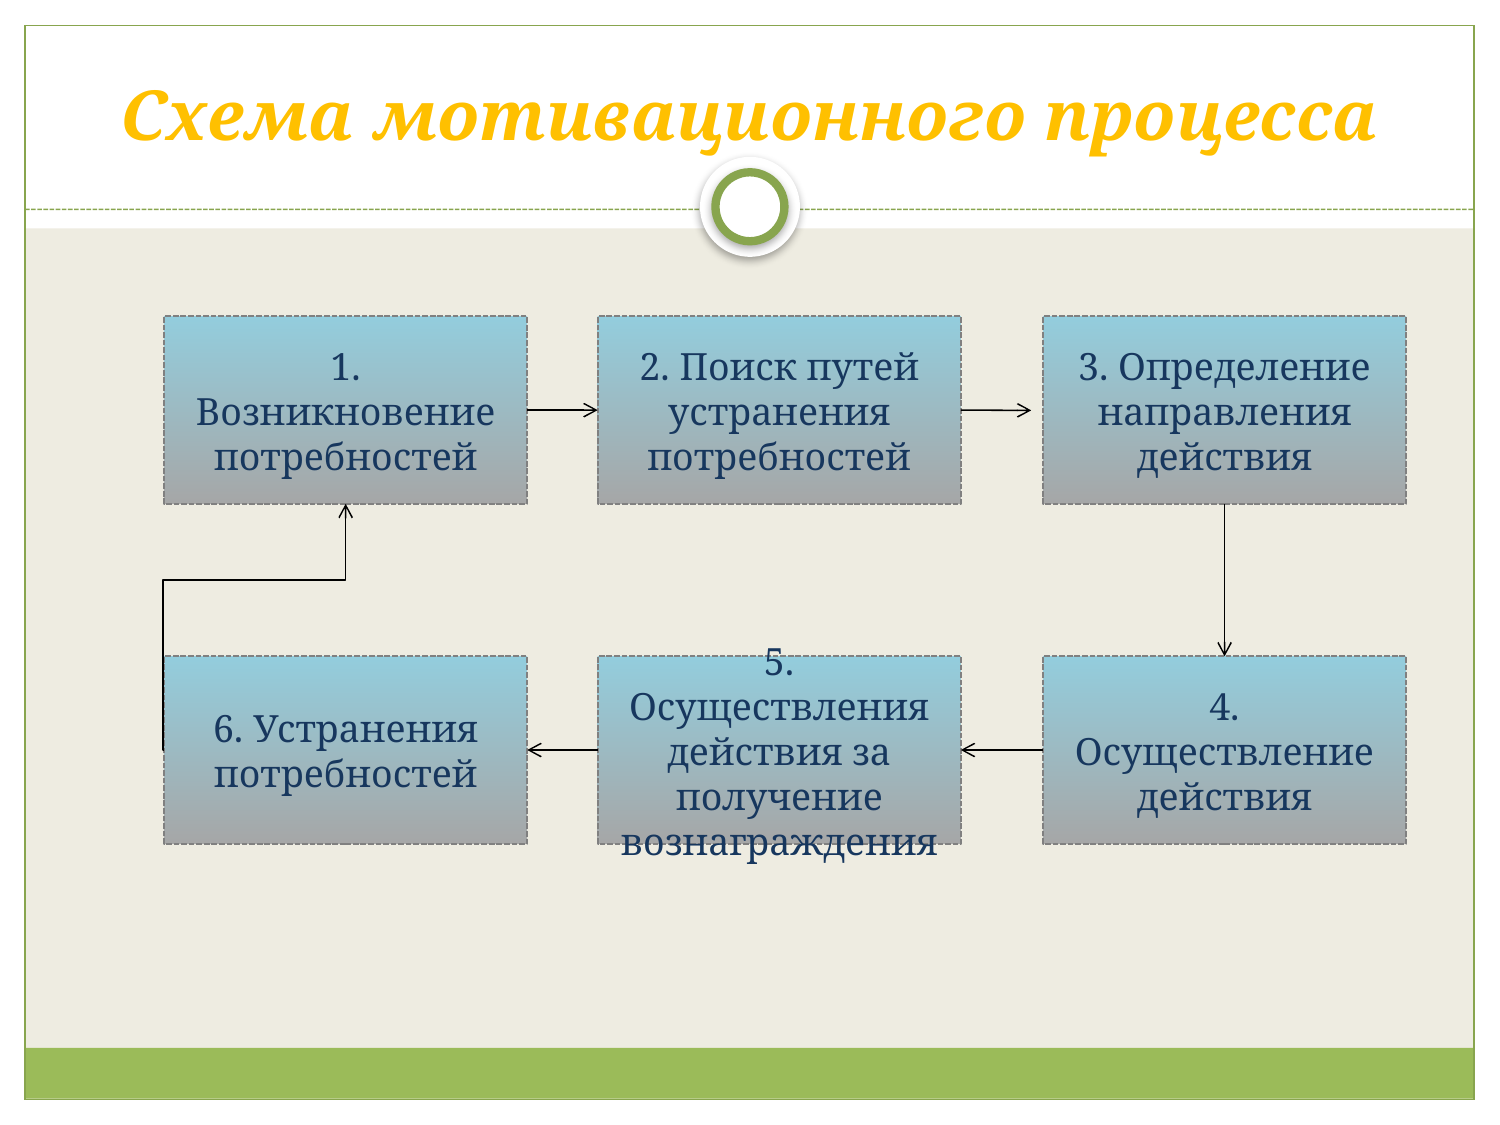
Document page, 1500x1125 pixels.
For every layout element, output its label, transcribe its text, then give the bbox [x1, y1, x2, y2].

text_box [163, 503, 346, 751]
title Схема мотивационного процесса [49, 37, 1450, 162]
text_box 3. Определение направления действия [1042, 315, 1407, 505]
text_box 4. Осуществление действия [1042, 655, 1407, 845]
text_box 1. Возникновение потребностей [163, 315, 528, 505]
text_box 5. Осуществления действия за получение вознаграждения [597, 655, 962, 845]
text_box 6. Устранения потребностей [163, 655, 528, 845]
text_box 2. Поиск путей устранения потребностей [597, 315, 962, 505]
